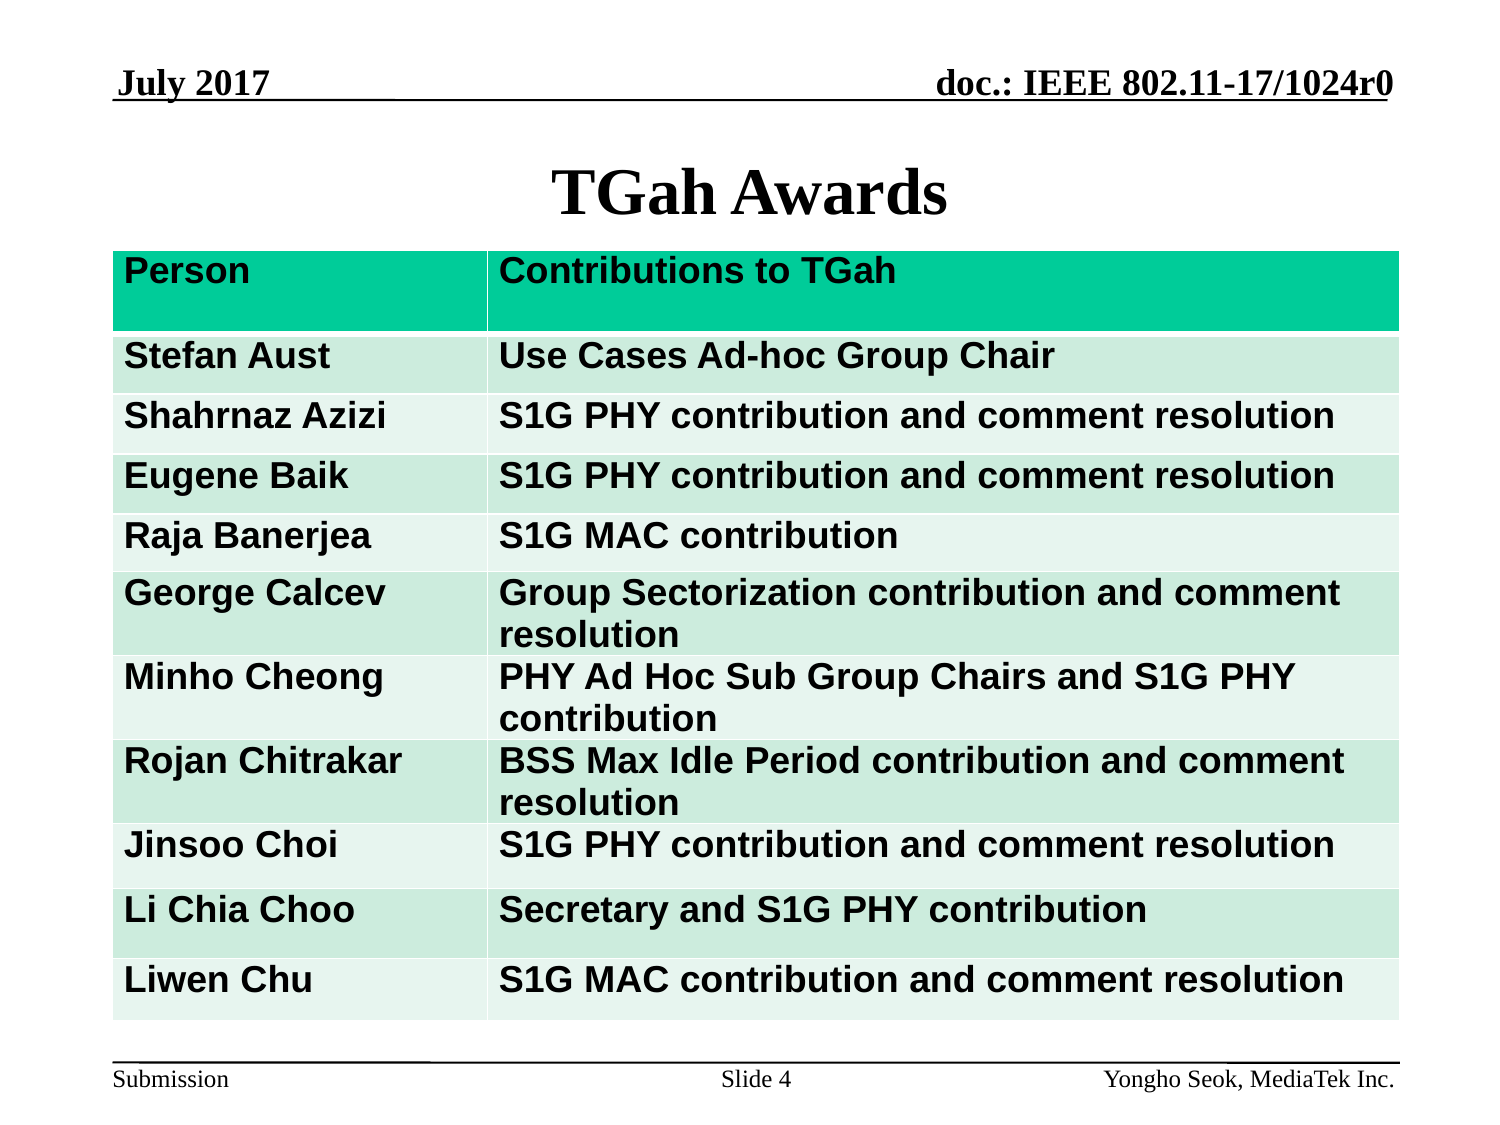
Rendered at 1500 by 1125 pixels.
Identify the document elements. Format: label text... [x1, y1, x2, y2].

table_cell Li Chia Choo [113, 889, 487, 958]
table_cell Jinsoo Choi [113, 824, 487, 888]
table_cell S1G MAC contribution and comment resolution [488, 959, 1399, 1020]
table_cell S1G MAC contribution [488, 515, 1399, 571]
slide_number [116, 58, 507, 104]
table_cell Liwen Chu [113, 959, 487, 1020]
slide_number Slide 4 [712, 1061, 800, 1123]
table_cell George Calcev [113, 572, 487, 655]
table_cell Raja Banerjea [113, 515, 487, 571]
table_cell S1G PHY contribution and comment resolution [488, 455, 1399, 513]
table_cell Group Sectorization contribution and comment resolution [488, 572, 1399, 655]
table_header Person [113, 251, 487, 331]
table_cell Secretary and S1G PHY contribution [488, 889, 1399, 958]
title TGah Awards [112, 111, 1388, 249]
table_cell Minho Cheong [113, 656, 487, 739]
table_cell Shahrnaz Azizi [113, 395, 487, 453]
table_header Contributions to TGah [488, 251, 1399, 331]
table_cell Eugene Baik [113, 455, 487, 513]
table_cell BSS Max Idle Period contribution and comment resolution [488, 740, 1399, 823]
table_cell Rojan Chitrakar [113, 740, 487, 823]
table_cell S1G PHY contribution and comment resolution [488, 395, 1399, 453]
table_cell PHY Ad Hoc Sub Group Chairs and S1G PHY contribution [488, 656, 1399, 739]
table_cell Use Cases Ad-hoc Group Chair [488, 337, 1399, 393]
table_cell S1G PHY contribution and comment resolution [488, 824, 1399, 888]
table_cell Stefan Aust [113, 337, 487, 393]
footer Yongho Seok, MediaTek Inc. [1031, 1061, 1402, 1093]
